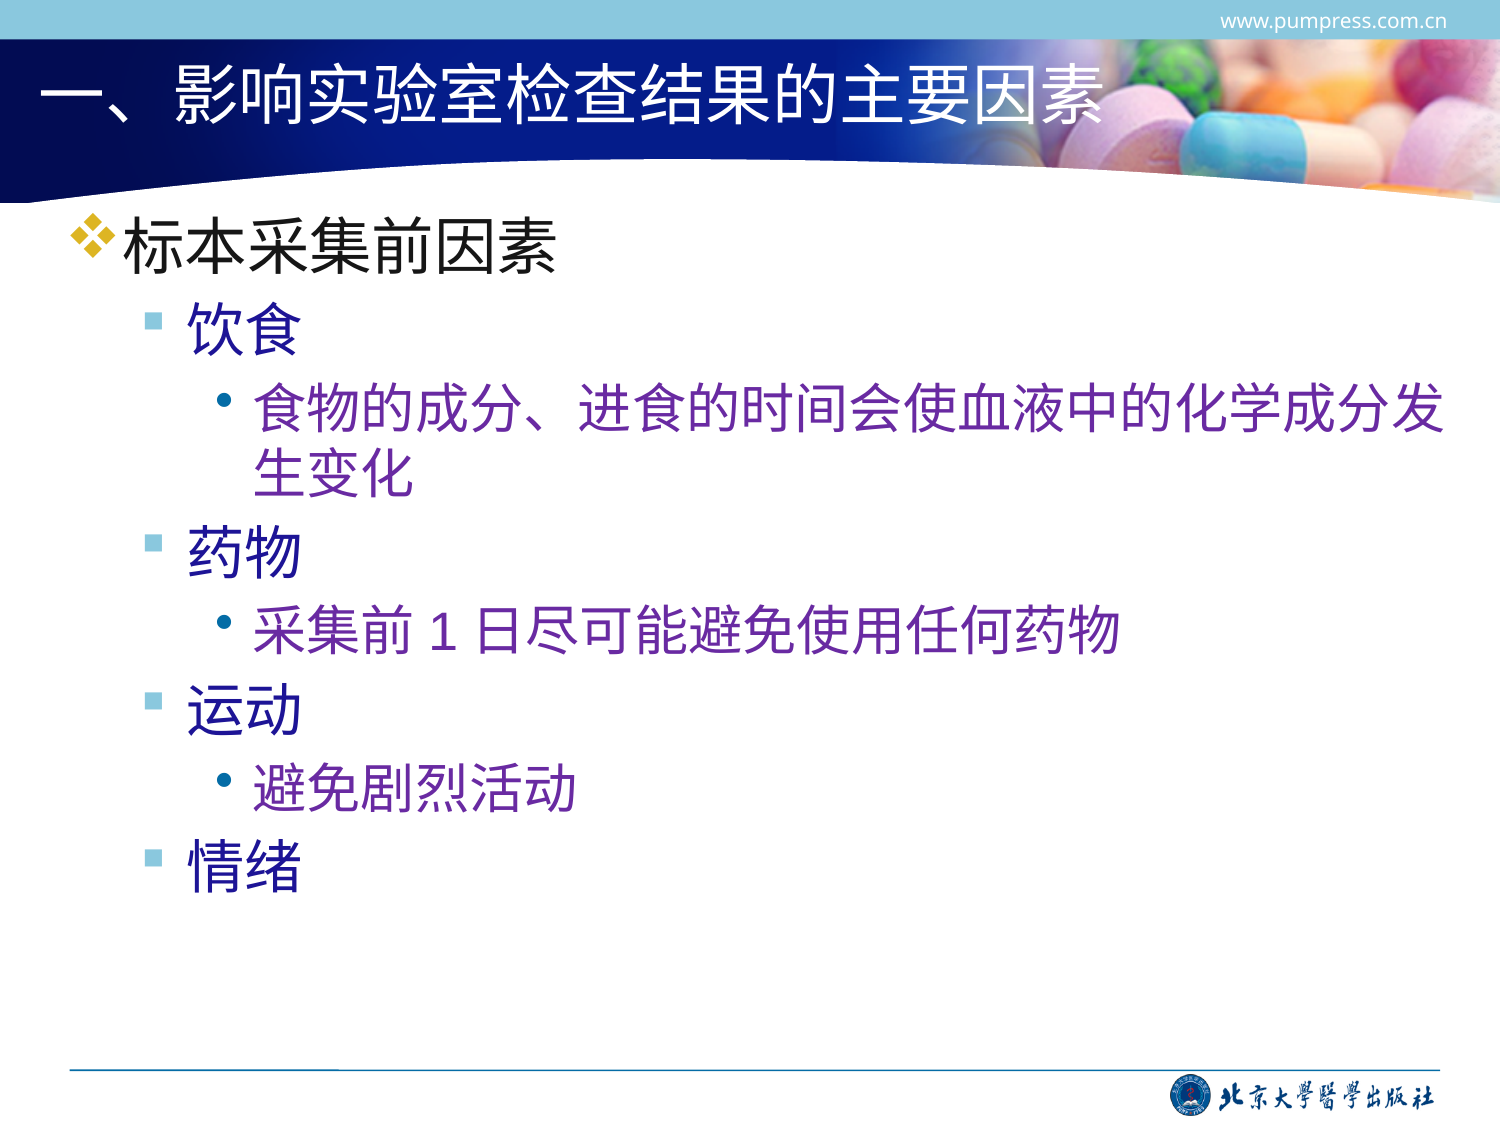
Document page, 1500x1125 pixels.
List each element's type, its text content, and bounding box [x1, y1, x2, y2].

picture [0, 40, 1500, 203]
picture [1170, 1074, 1436, 1118]
slide_number www.pumpress.com.cn [1024, 0, 1463, 38]
title 一、影响实验室检查结果的主要因素 [23, 46, 1349, 140]
list 标本采集前因素 饮食 食物的成分、进食的时间会使血液中的化学成分发生变化 药物 采集前1日尽可能避免使用任何药物 运动 避免剧烈活动 情绪 [49, 198, 1463, 1026]
